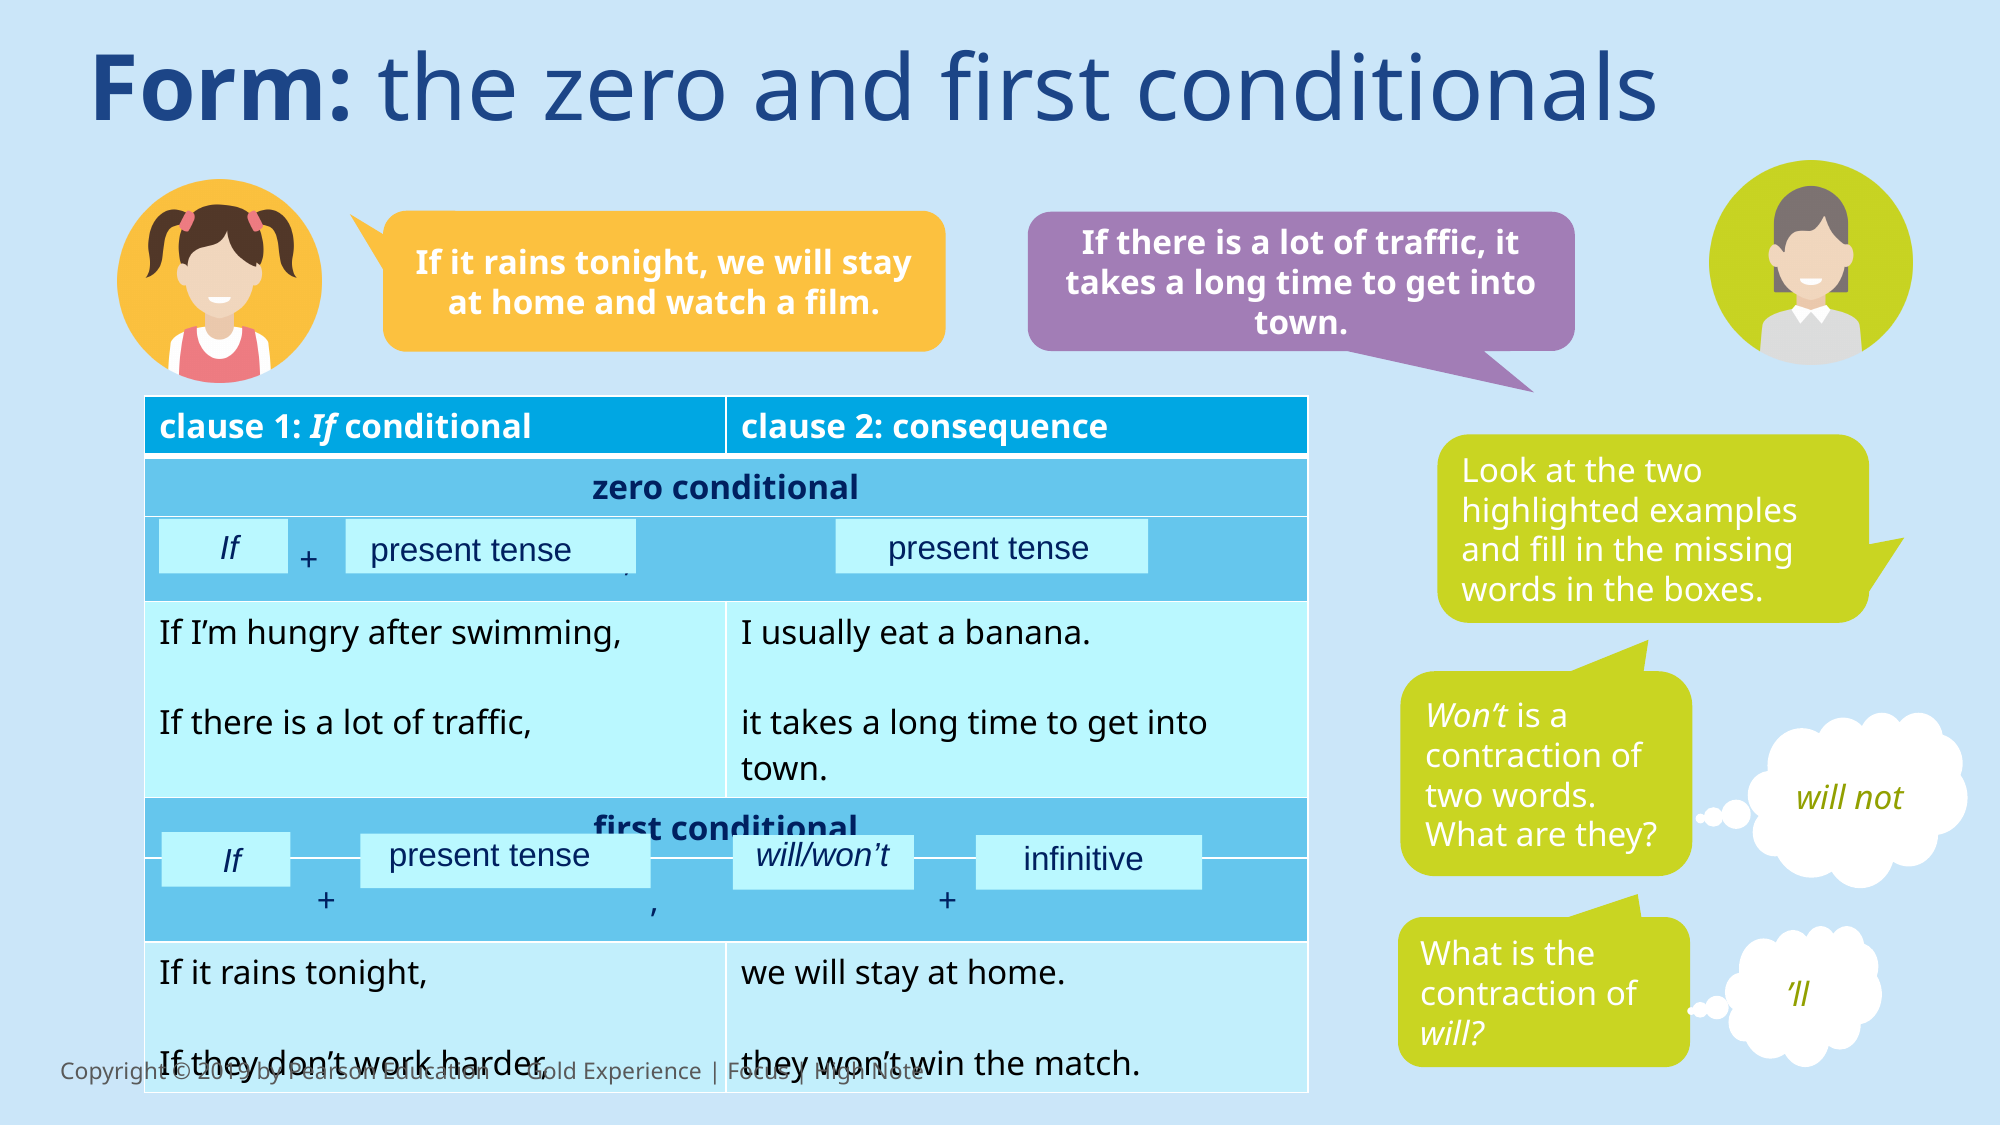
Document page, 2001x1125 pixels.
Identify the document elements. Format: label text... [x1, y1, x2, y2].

table_cell we will stay at home. they won’t win the match. [727, 943, 1307, 1092]
picture [117, 179, 322, 384]
text_box ’ll [1687, 926, 1882, 1068]
text_box If [161, 832, 291, 887]
picture [1709, 160, 1914, 365]
text_box [835, 518, 873, 574]
footer Copyright © 2019 by Pearson Education Gold Experience | Focus | High Note [45, 1040, 1084, 1101]
text_box If there is a lot of traffic, it takes a long time to get into town. [1025, 209, 1577, 395]
text_box will not [1695, 712, 1968, 889]
table_cell zero conditional [145, 459, 1307, 516]
table_header clause 2: consequence [727, 397, 1307, 453]
text_box infinitive [971, 829, 1234, 885]
text_box What is the contraction of will? [1395, 892, 1693, 1070]
text_box present tense [873, 518, 1105, 574]
table_cell + , + [145, 859, 1307, 941]
table_cell first conditional [145, 798, 1307, 857]
text_box will/won’t [731, 825, 994, 881]
table_cell I usually eat a banana. it takes a long time to get into town. [727, 602, 1307, 797]
text_box Won’t is a contraction of two words. What are they? [1398, 637, 1695, 879]
text_box [360, 833, 651, 889]
text_box [975, 885, 1203, 890]
text_box present tense [374, 825, 636, 881]
table_cell If it rains tonight, If they don’t work harder, [145, 943, 725, 1040]
title Form: the zero and first conditionals [73, 33, 1827, 250]
table_header clause 1: If conditional [145, 397, 725, 453]
table_cell If I’m hungry after swimming, If there is a lot of traffic, [145, 602, 725, 797]
text_box present tense [355, 521, 618, 576]
text_box [732, 881, 914, 890]
text_box [345, 518, 636, 574]
text_box If [159, 518, 288, 574]
text_box [1105, 518, 1149, 574]
table_cell + , [145, 517, 1307, 601]
text_box Look at the two highlighted examples and fill in the missing words in the boxes. [1435, 432, 1907, 625]
text_box If it rains tonight, we will stay at home and watch a film. [348, 208, 948, 354]
